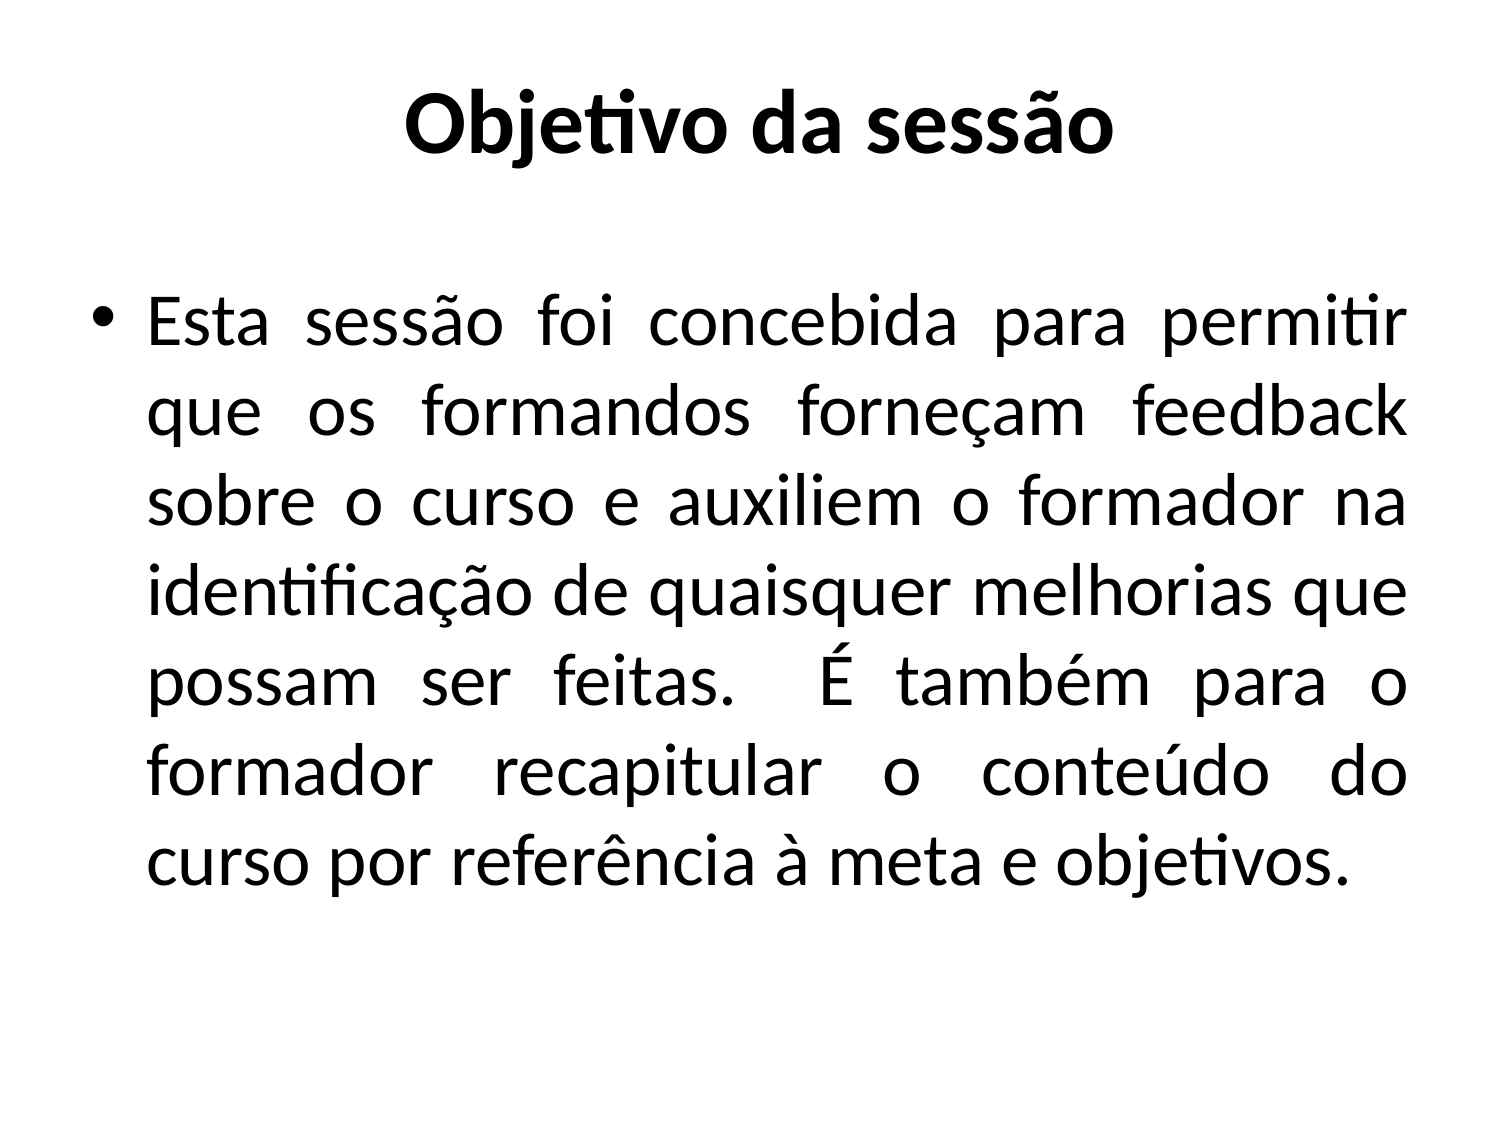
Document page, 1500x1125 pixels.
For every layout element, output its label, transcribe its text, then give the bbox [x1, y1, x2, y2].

list Esta sessão foi concebida para permitir que os formandos forneçam feedback sobre o curso e auxiliem o formador na identificação de quaisquer melhorias que possam ser feitas. É também para o formador recapitular o conteúdo do curso por referência à meta e objetivos. [75, 262, 1425, 1016]
title Objetivo da sessão [75, 45, 1425, 188]
